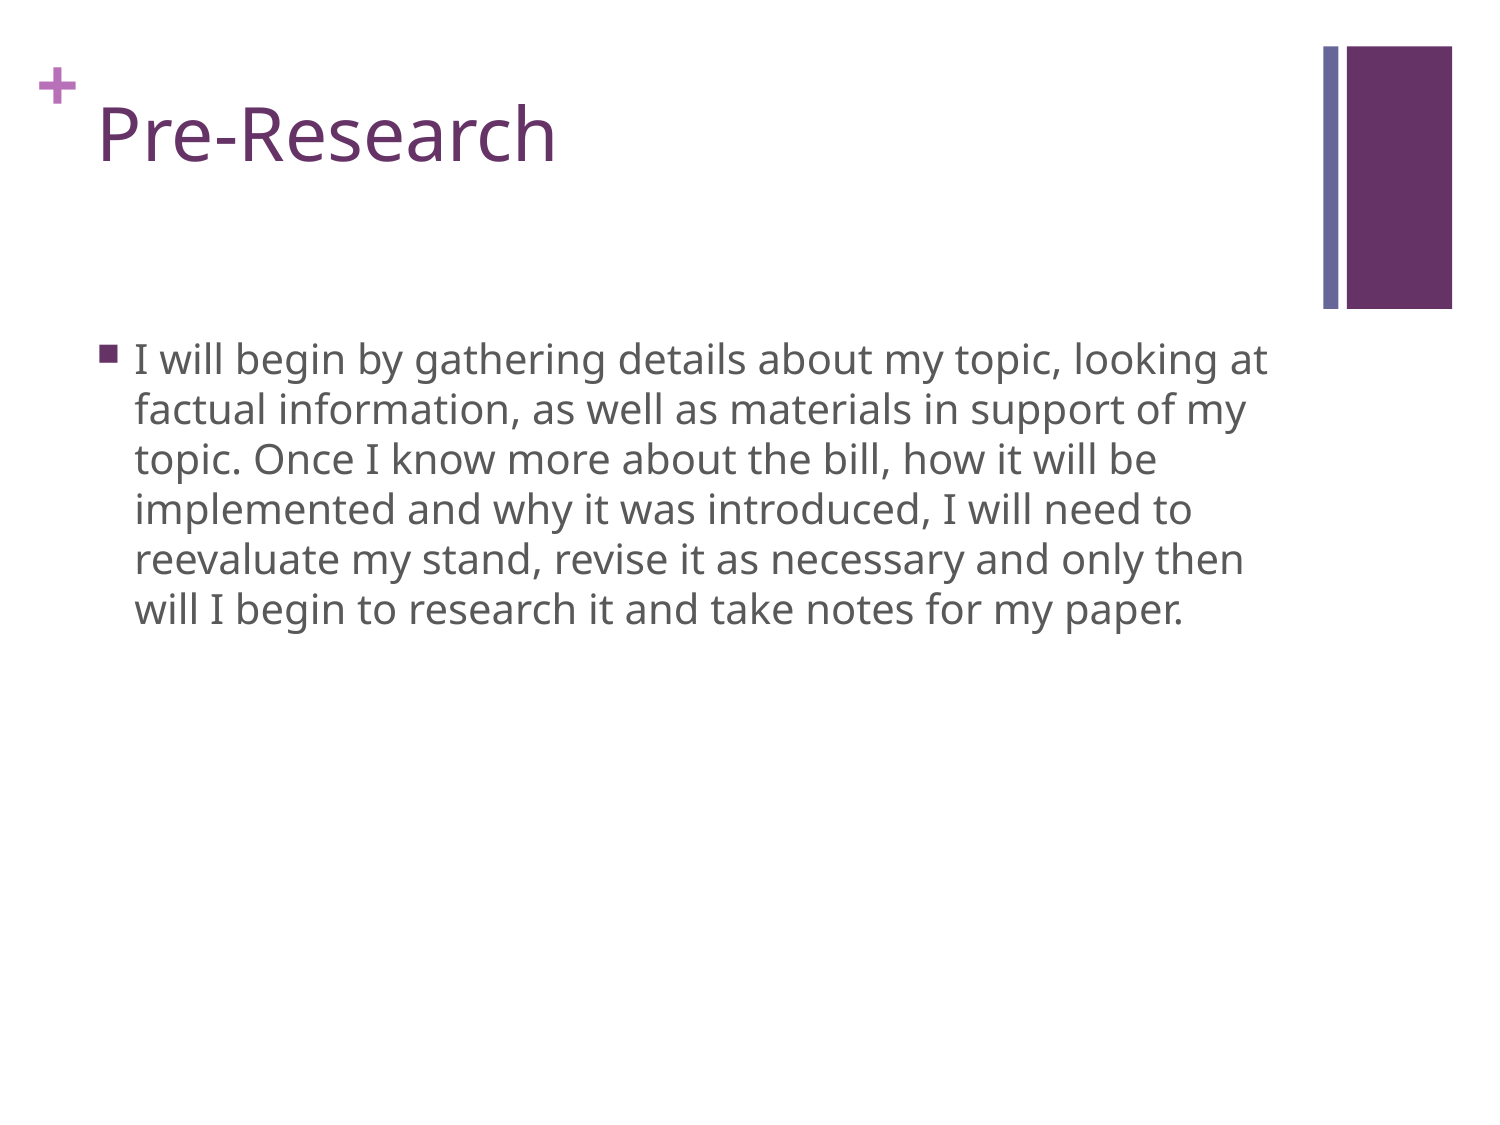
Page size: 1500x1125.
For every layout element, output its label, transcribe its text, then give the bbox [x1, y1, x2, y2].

title Pre-Research [81, 79, 1322, 263]
list I will begin by gathering details about my topic, looking at factual information, as well as materials in support of my topic. Once I know more about the bill, how it will be implemented and why it was introduced, I will need to reevaluate my stand, revise it as necessary and only then will I begin to research it and take notes for my paper. [81, 324, 1322, 1005]
